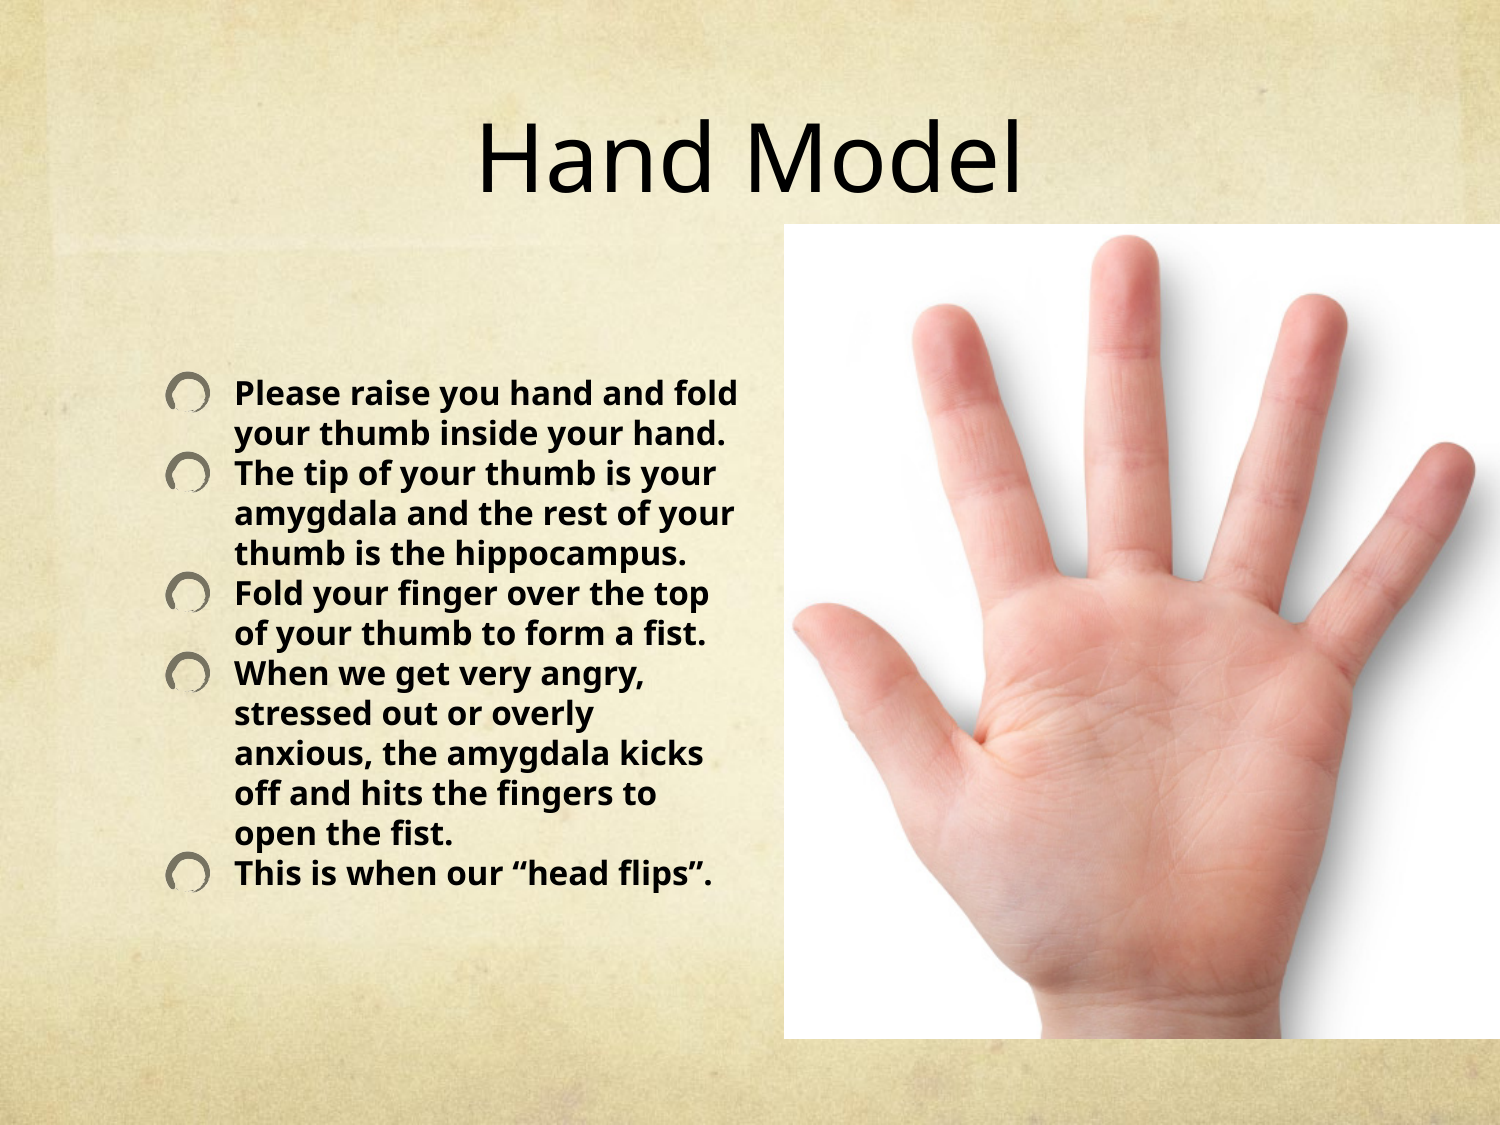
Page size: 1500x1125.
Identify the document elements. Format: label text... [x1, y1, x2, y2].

picture [0, 0, 1500, 1125]
list Please raise you hand and fold your thumb inside your hand. The tip of your thumb is your amygdala and the rest of your thumb is the hippocampus. Fold your finger over the top of your thumb to form a fist. When we get very angry, stressed out or overly anxious, the amygdala kicks off and hits the fingers to open the fist. This is when our “head flips”. [150, 284, 757, 965]
title Hand Model [150, 82, 1350, 225]
